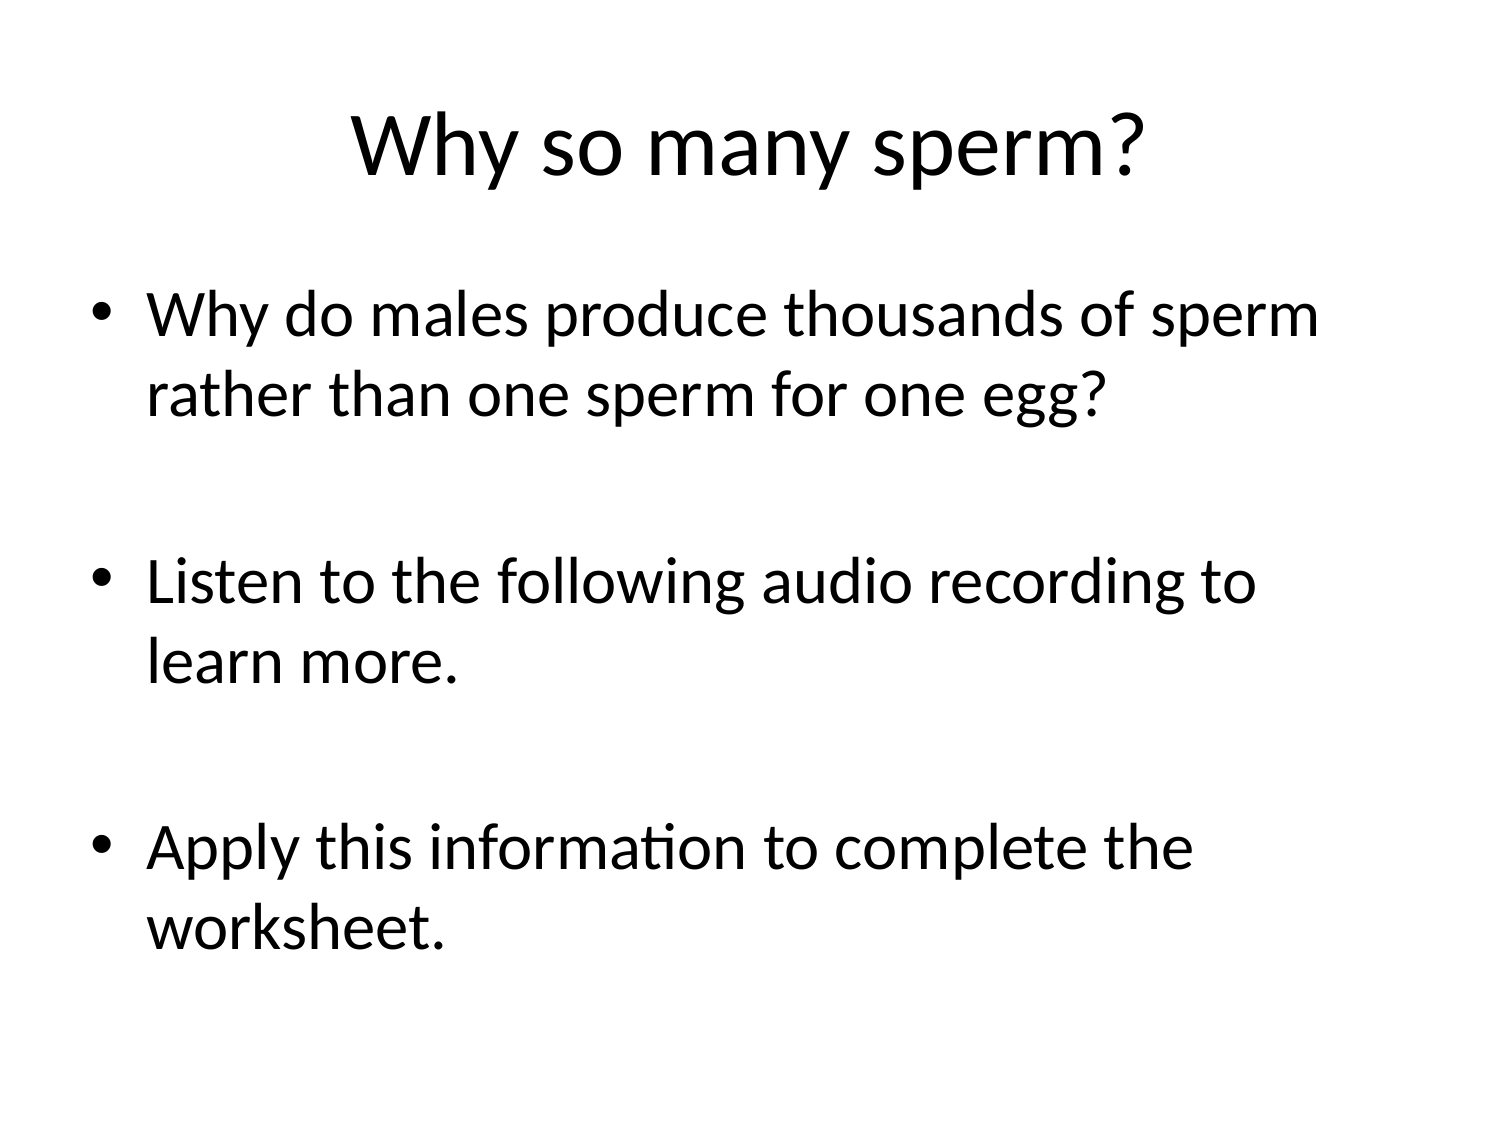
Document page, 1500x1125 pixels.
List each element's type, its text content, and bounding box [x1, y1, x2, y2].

title Why so many sperm? [75, 45, 1425, 233]
list Why do males produce thousands of sperm rather than one sperm for one egg? Listen to the following audio recording to learn more. Apply this information to complete the worksheet. [75, 262, 1425, 1005]
